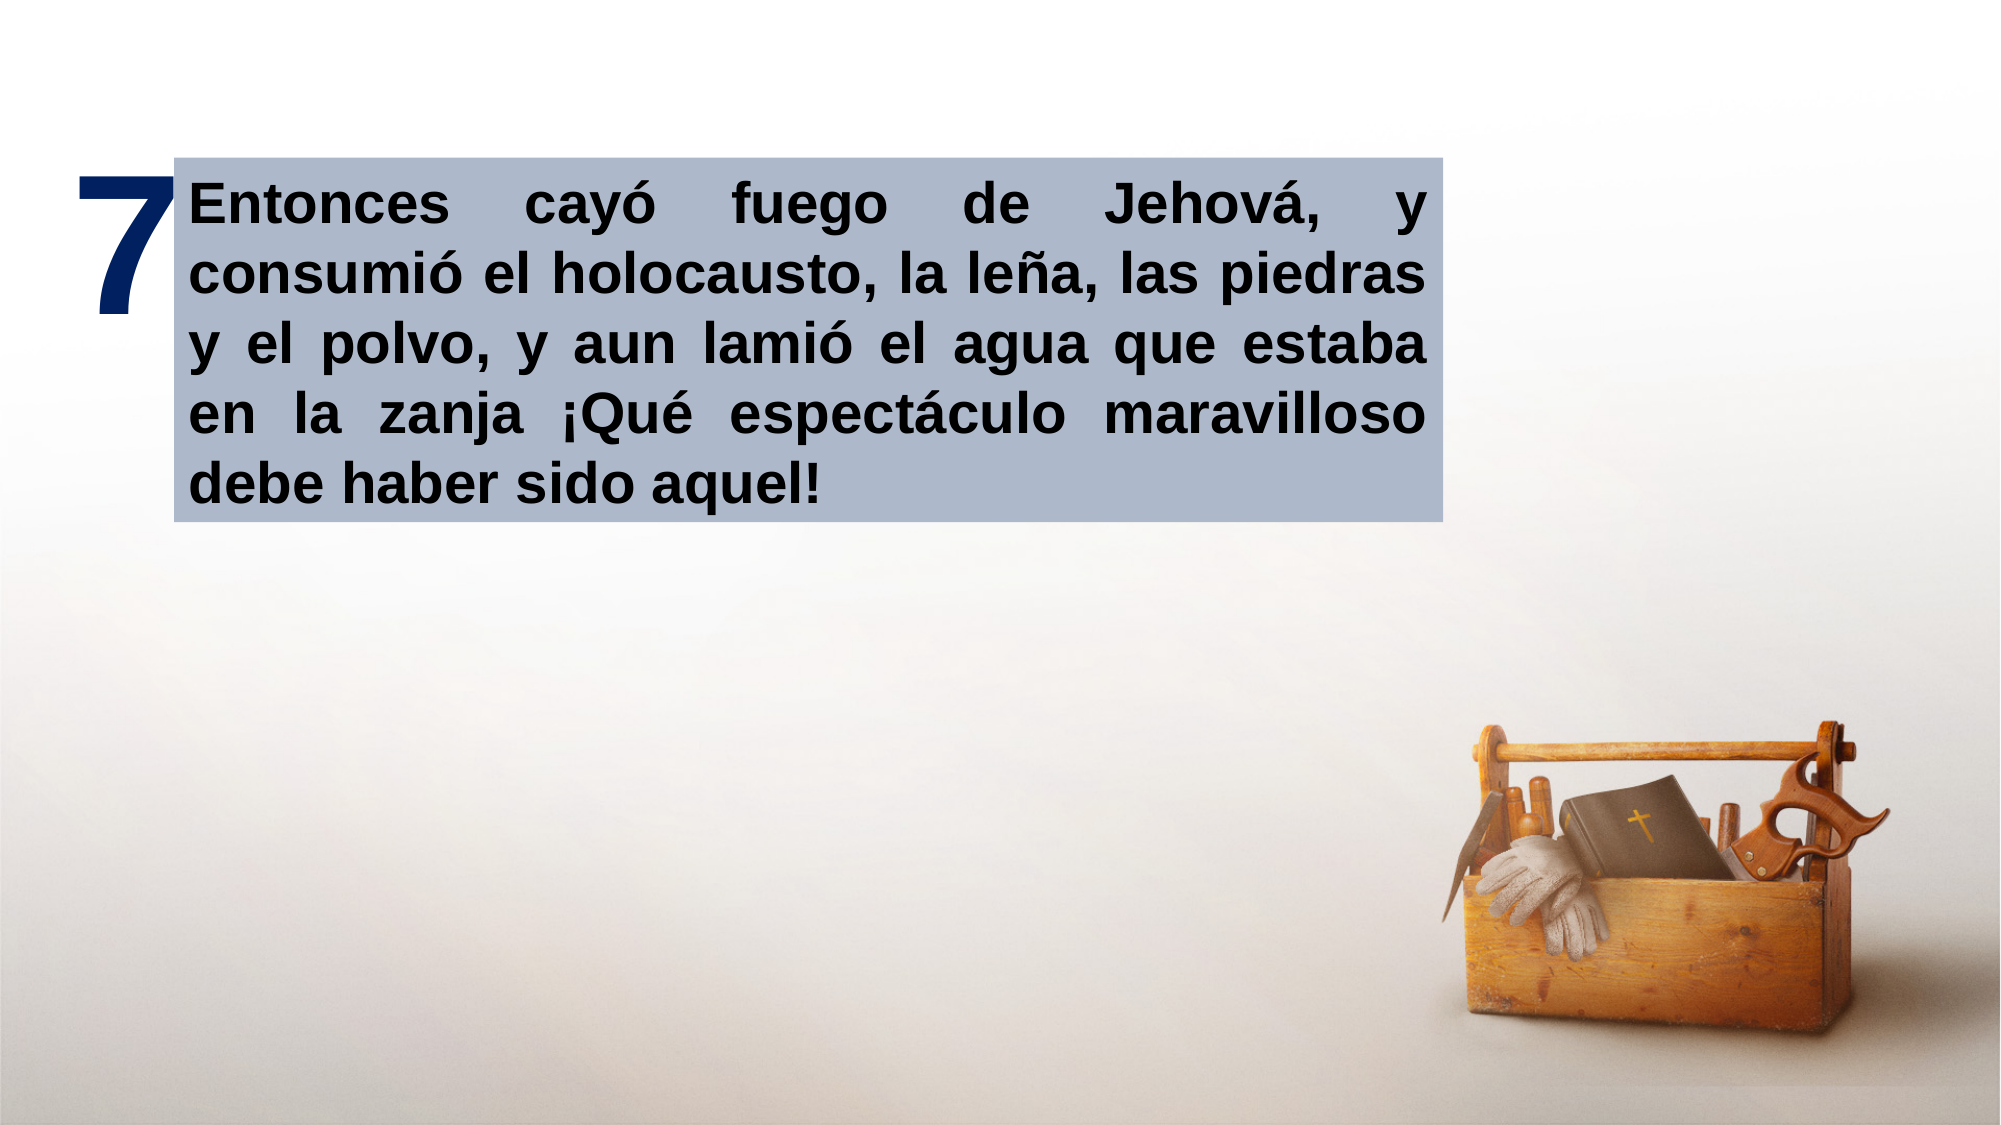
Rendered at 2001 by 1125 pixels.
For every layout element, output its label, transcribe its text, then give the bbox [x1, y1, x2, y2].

text_box 7 [56, 107, 150, 362]
picture [0, 0, 2001, 1125]
text_box Entonces cayó fuego de Jehová, y consumió el holocausto, la leña, las piedras y el polvo, y aun lamió el agua que estaba en la zanja ¡Qué espectáculo maravilloso debe haber sido aquel! [174, 157, 1444, 523]
